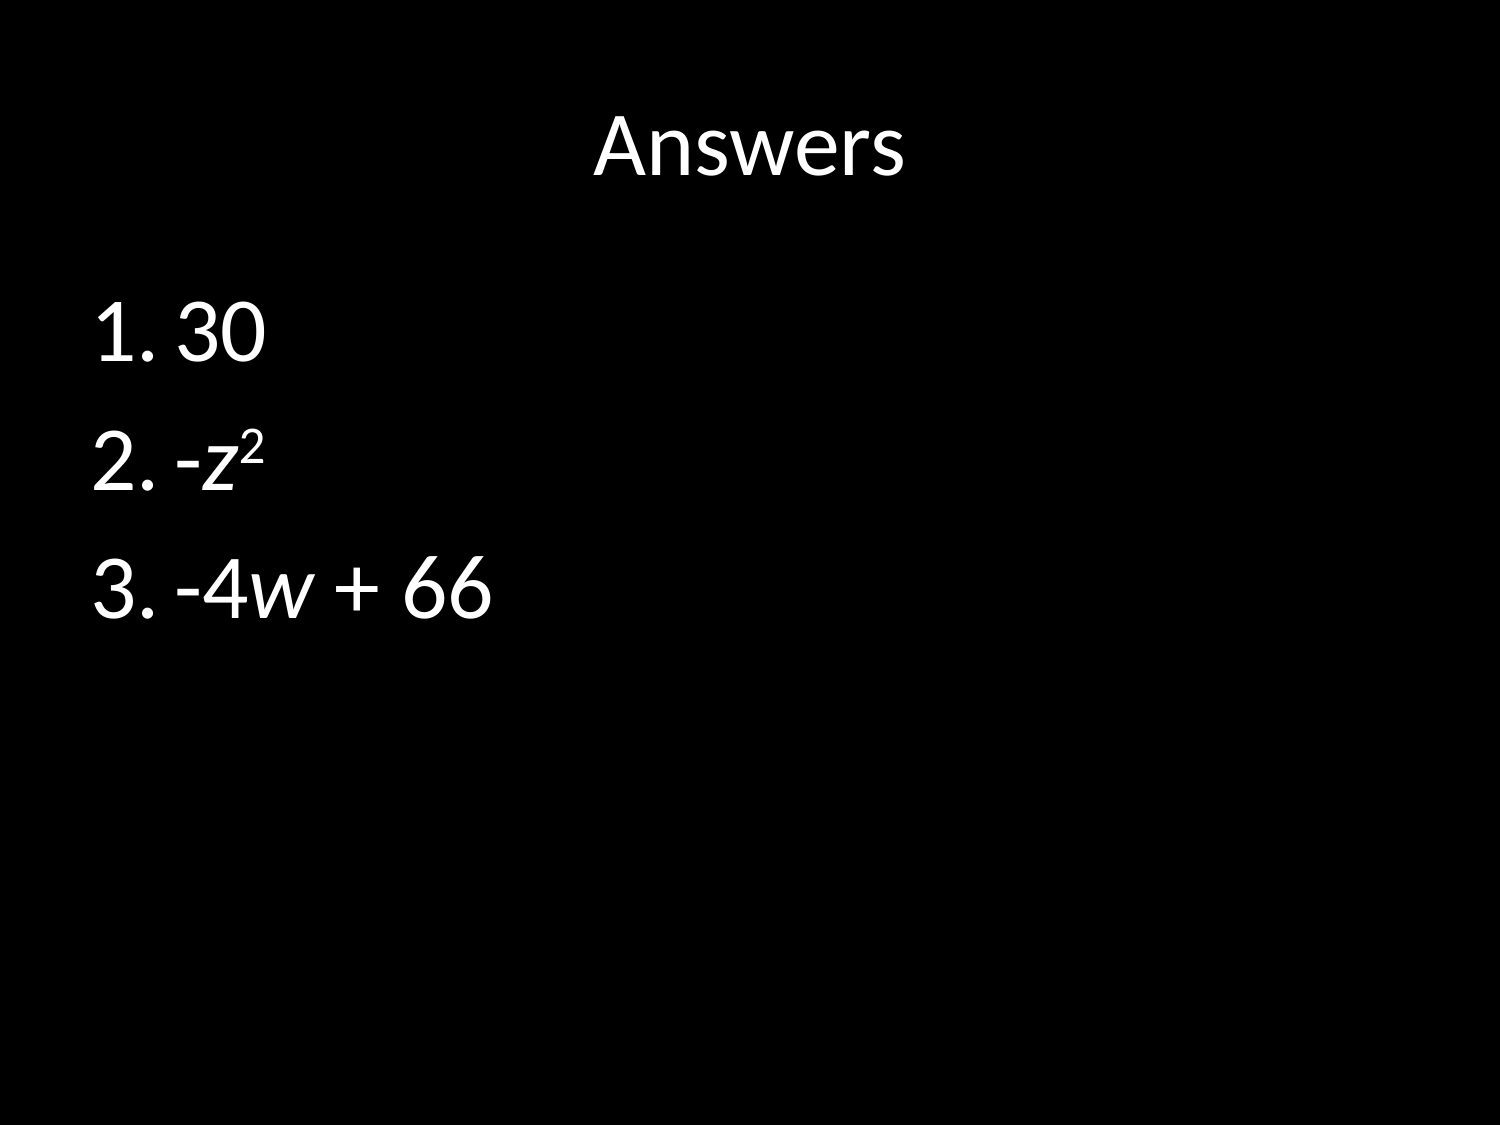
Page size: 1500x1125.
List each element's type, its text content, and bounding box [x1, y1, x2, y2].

list 30 -z2 -4w + 66 [75, 262, 1425, 1005]
title Answers [75, 45, 1425, 233]
